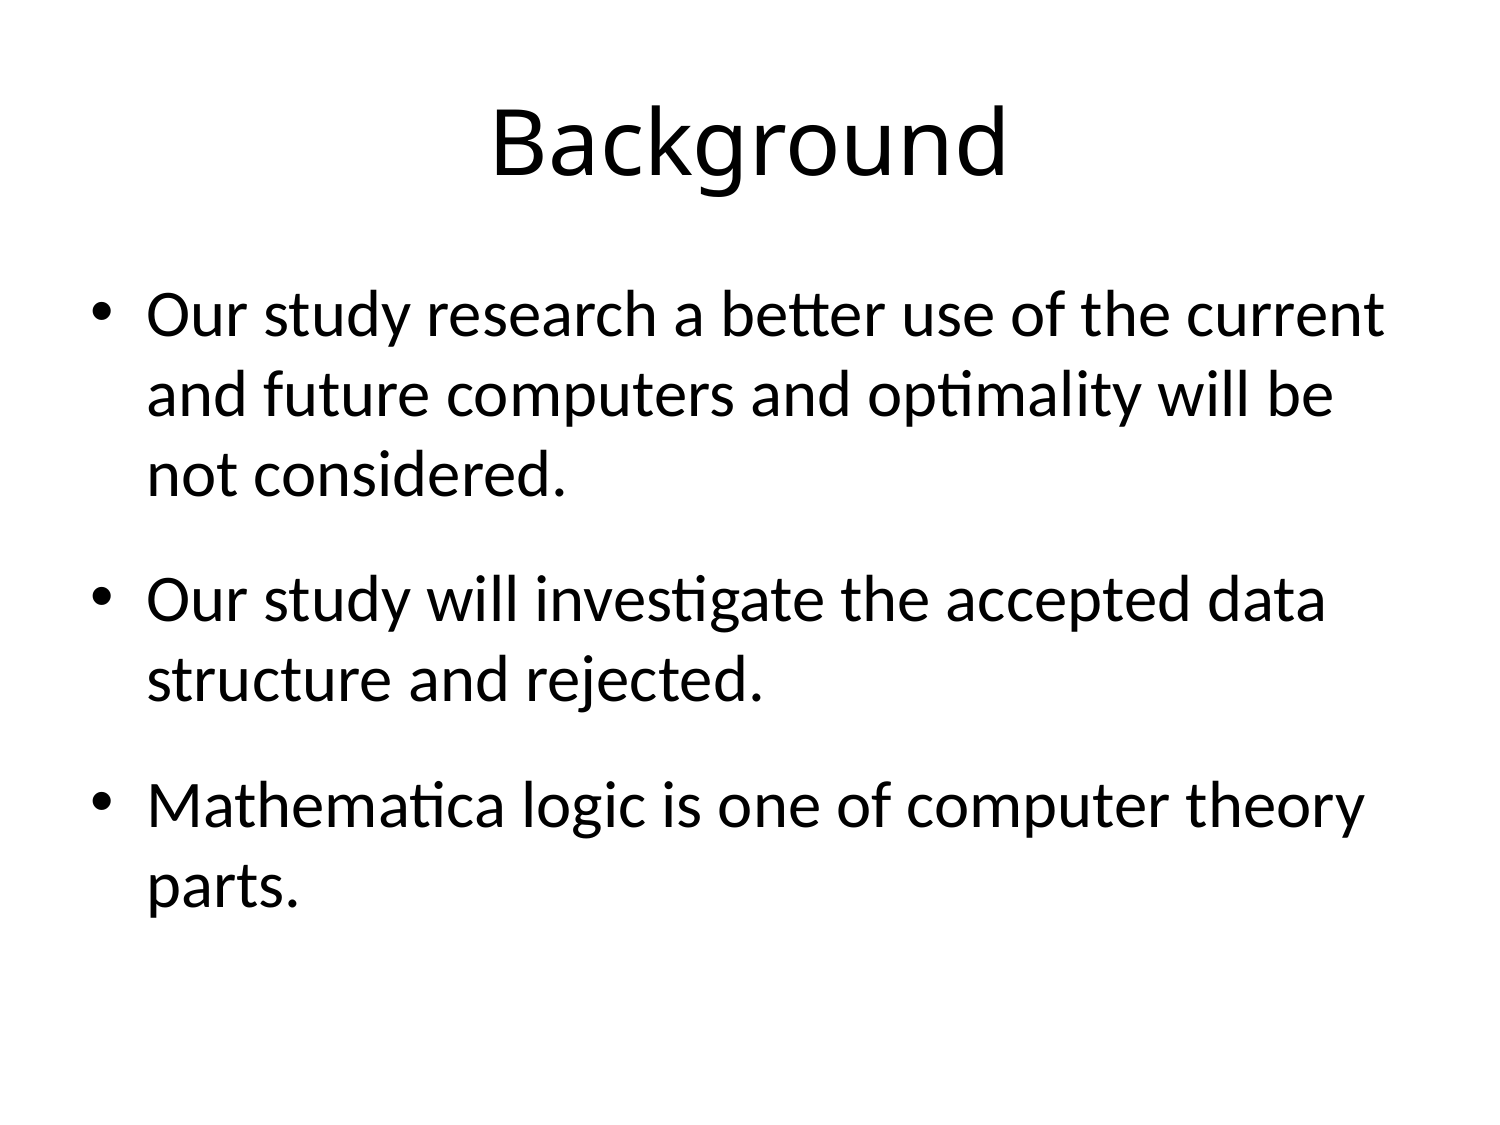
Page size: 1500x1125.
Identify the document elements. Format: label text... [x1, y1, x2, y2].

list Our study research a better use of the current and future computers and optimality will be not considered. Our study will investigate the accepted data structure and rejected. Mathematica logic is one of computer theory parts. [75, 262, 1425, 1005]
title Background [75, 45, 1425, 233]
